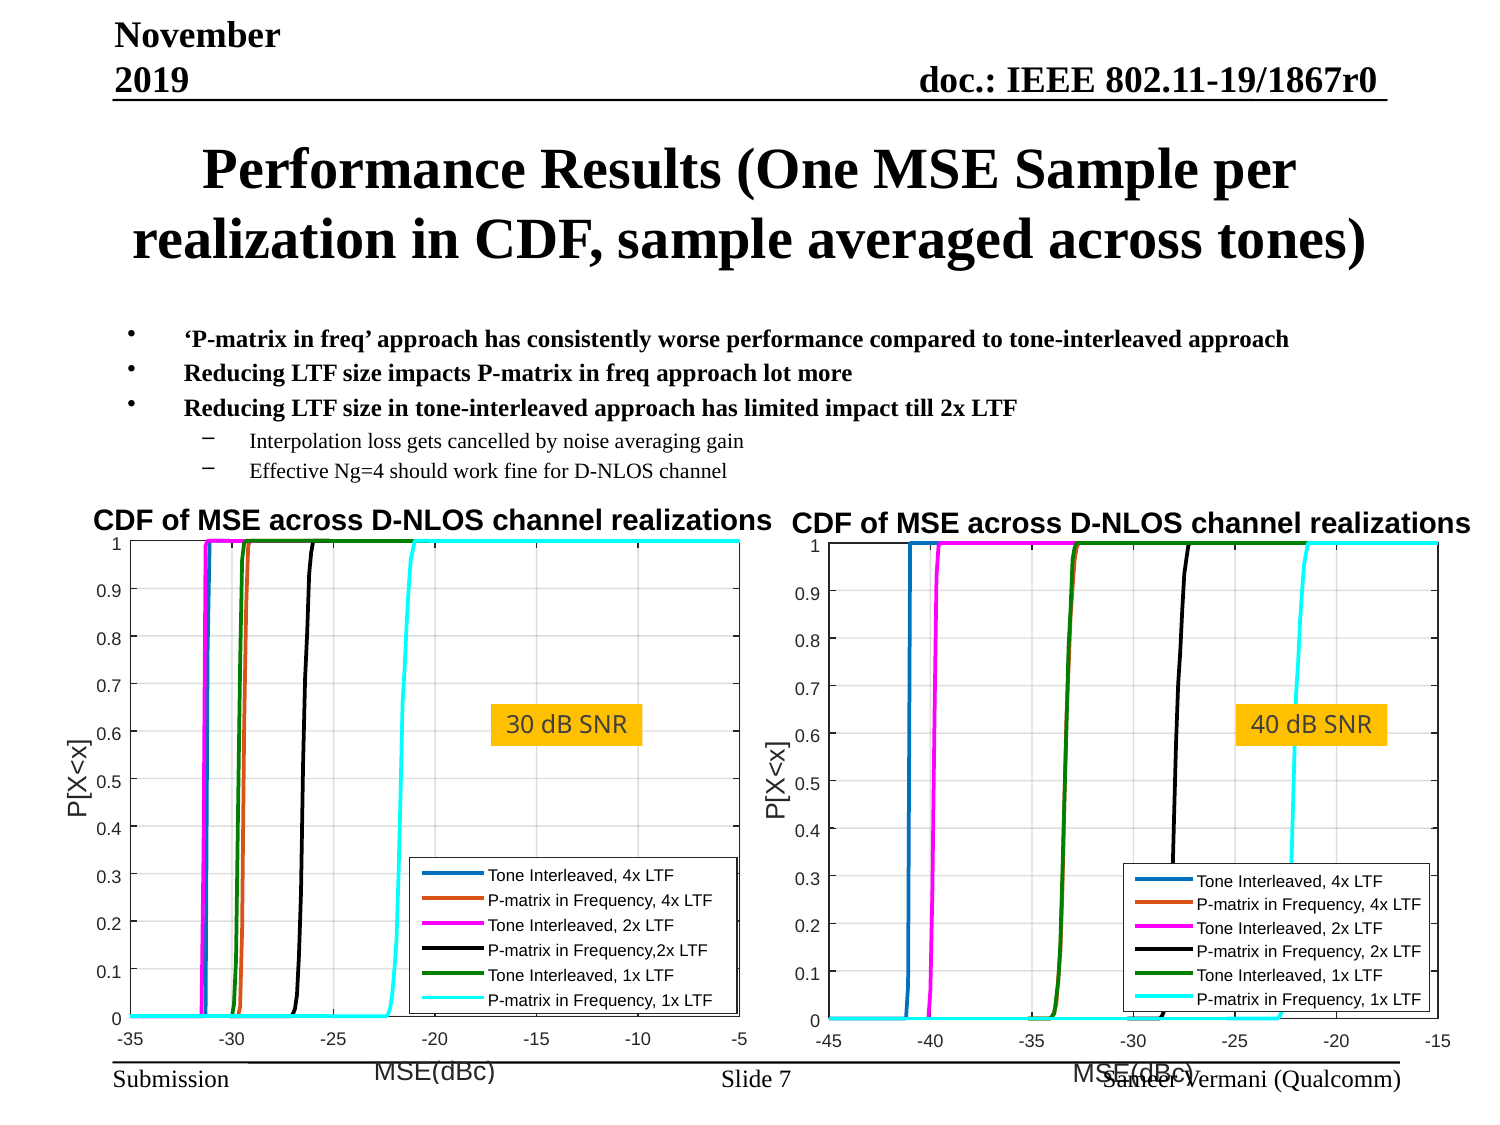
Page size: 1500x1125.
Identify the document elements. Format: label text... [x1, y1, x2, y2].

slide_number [114, 54, 309, 101]
title Performance Results (One MSE Sample per realization in CDF, sample averaged across tones) [112, 112, 1388, 288]
picture [27, 494, 1500, 1087]
list ‘P-matrix in freq’ approach has consistently worse performance compared to tone-interleaved approach Reducing LTF size impacts P-matrix in freq approach lot more Reducing LTF size in tone-interleaved approach has limited impact till 2x LTF Interpolation loss gets cancelled by noise averaging gain Effective Ng=4 should work fine for D-NLOS channel [112, 314, 1388, 494]
